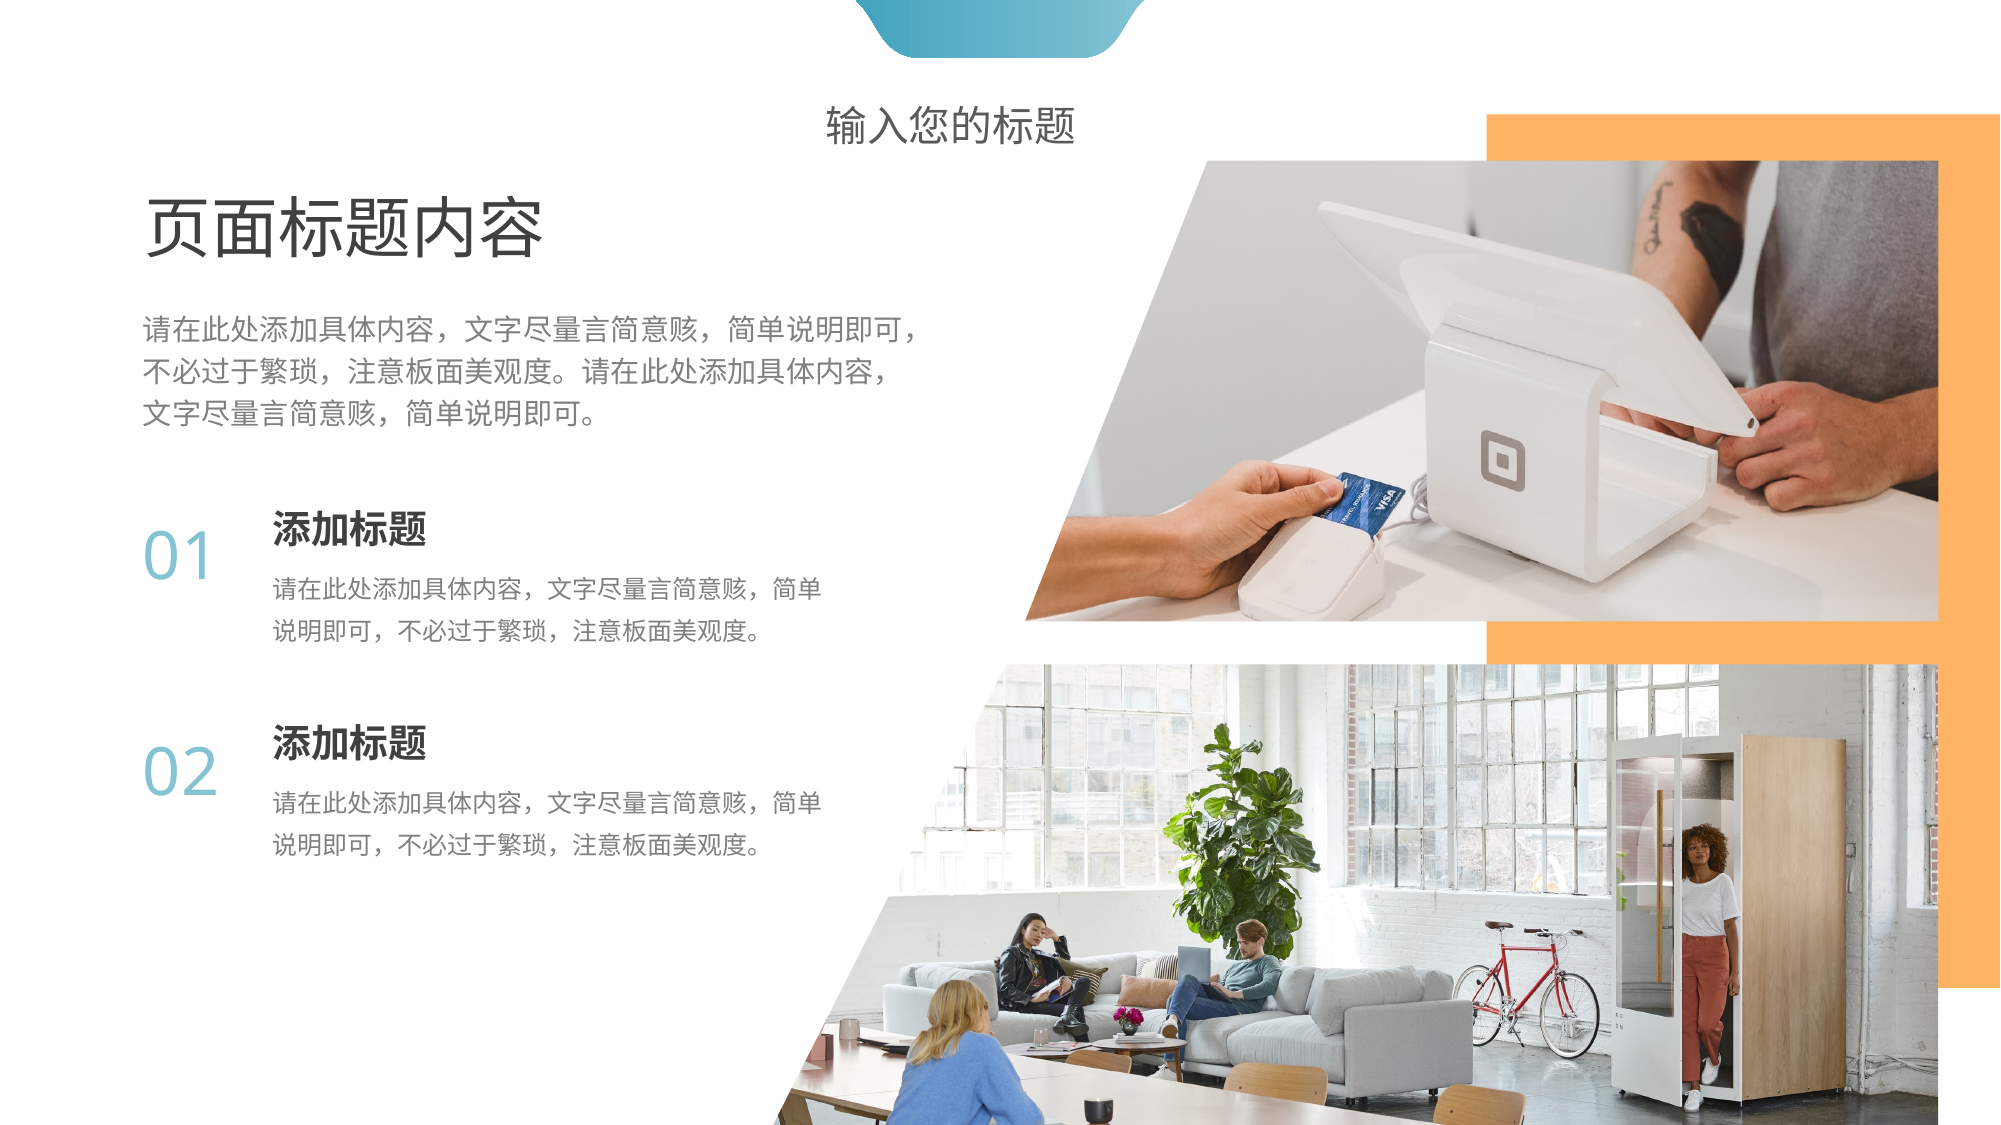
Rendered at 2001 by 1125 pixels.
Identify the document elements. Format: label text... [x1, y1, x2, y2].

text_box [854, 0, 1146, 60]
text_box 页面标题内容 [129, 178, 561, 274]
text_box 输入您的标题 [810, 92, 1190, 158]
text_box [773, 664, 1939, 1125]
text_box [1024, 160, 1939, 622]
text_box 请在此处添加具体内容，文字尽量言简意赅，简单说明即可，不必过于繁琐，注意板面美观度。 [257, 768, 845, 867]
text_box 添加标题 [257, 710, 575, 773]
text_box 请在此处添加具体内容，文字尽量言简意赅，简单说明即可，不必过于繁琐，注意板面美观度。 [257, 554, 845, 653]
text_box 01 [127, 506, 257, 601]
text_box [1486, 113, 2000, 989]
text_box 02 [127, 720, 257, 816]
text_box 请在此处添加具体内容，文字尽量言简意赅，简单说明即可，不必过于繁琐，注意板面美观度。请在此处添加具体内容，文字尽量言简意赅，简单说明即可。 [127, 297, 926, 438]
text_box 添加标题 [257, 497, 575, 559]
